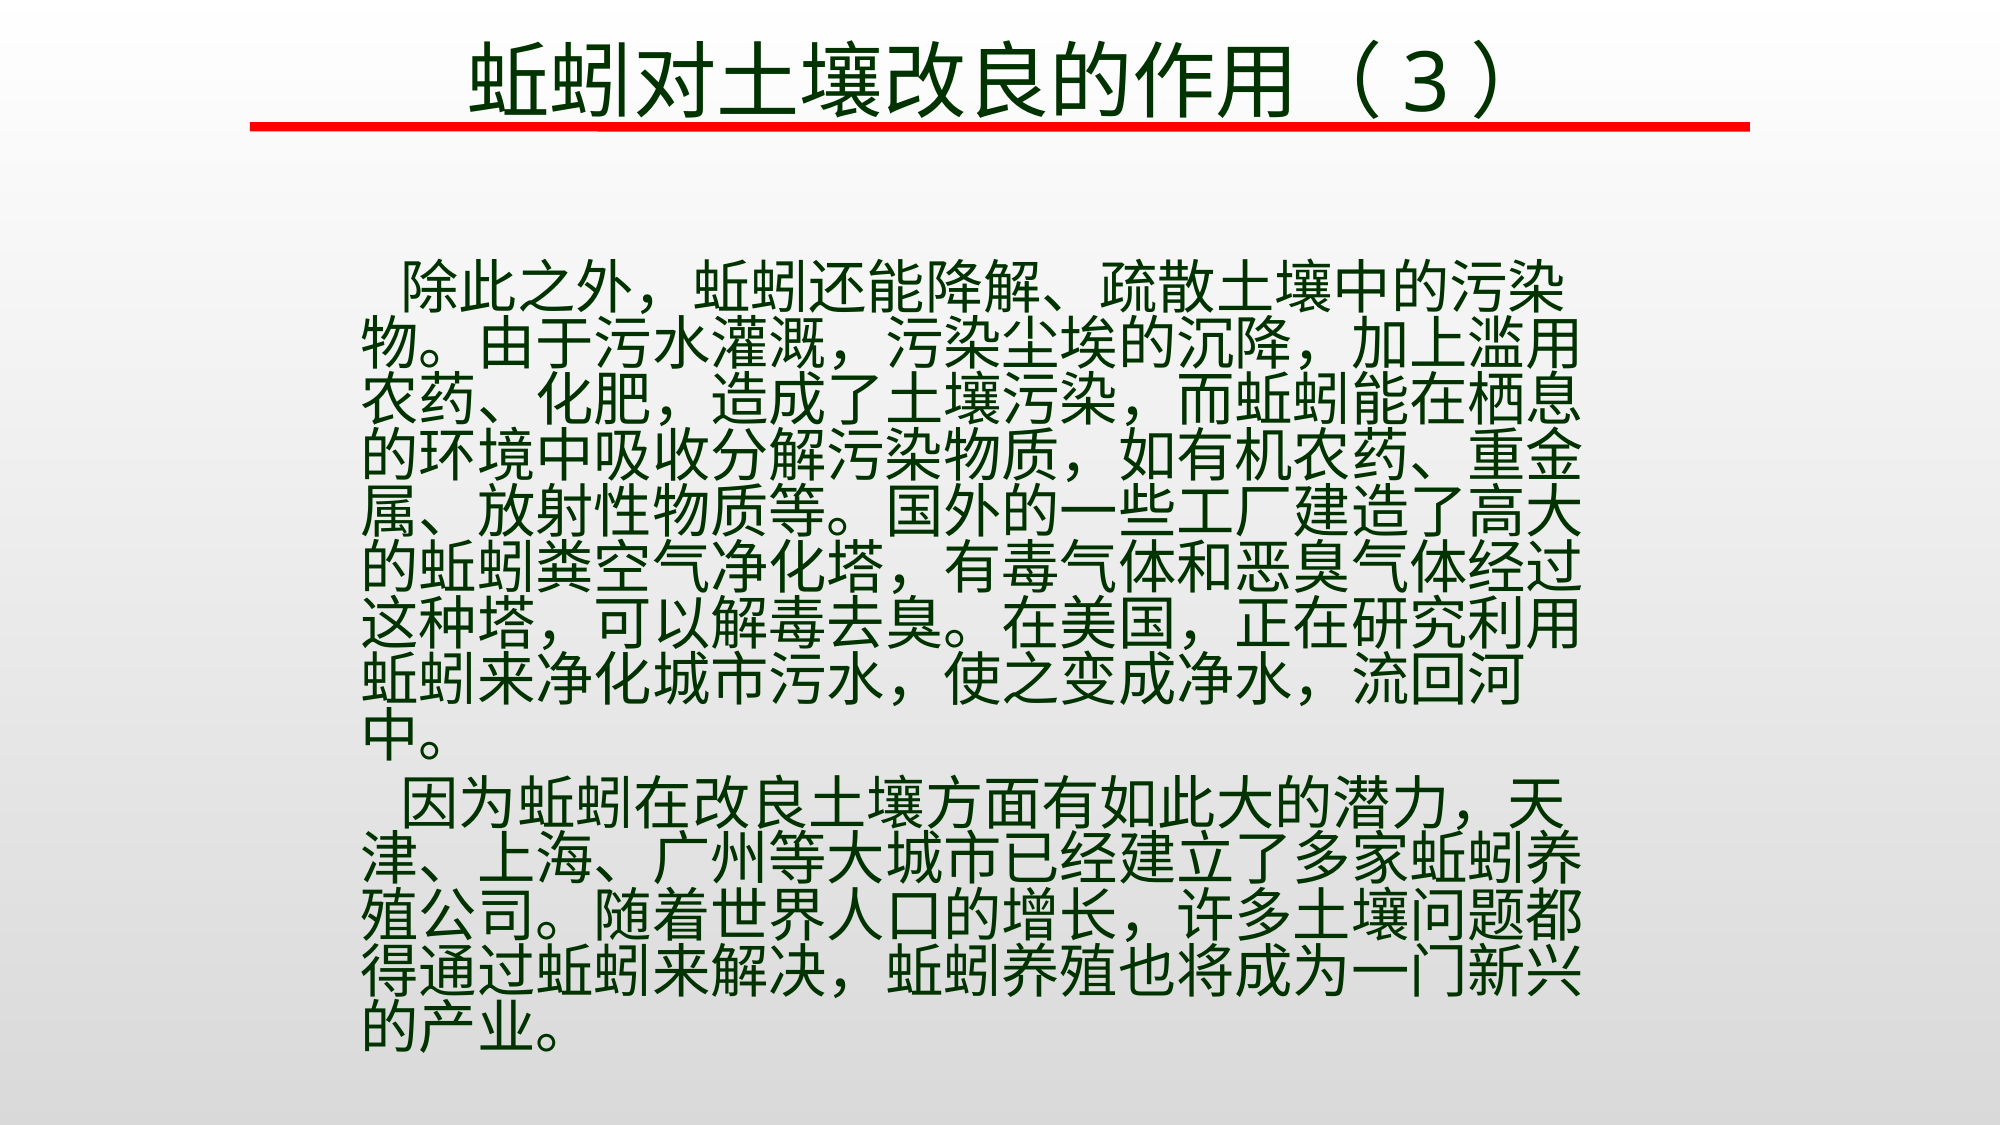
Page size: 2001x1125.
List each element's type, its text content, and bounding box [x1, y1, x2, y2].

text_box 除此之外，蚯蚓还能降解、疏散土壤中的污染物。由于污水灌溉，污染尘埃的沉降，加上滥用农药、化肥，造成了土壤污染，而蚯蚓能在栖息的环境中吸收分解污染物质，如有机农药、重金属、放射性物质等。国外的一些工厂建造了高大的蚯蚓粪空气净化塔，有毒气体和恶臭气体经过这种塔，可以解毒去臭。在美国，正在研究利用蚯蚓来净化城市污水，使之变成净水，流回河中。 因为蚯蚓在改良土壤方面有如此大的潜力，天津、上海、广州等大城市已经建立了多家蚯蚓养殖公司。随着世界人口的增长，许多土壤问题都得通过蚯蚓来解决，蚯蚓养殖也将成为一门新兴的产业。 [346, 256, 1636, 1067]
text_box 蚯蚓对土壤改良的作用（3） [346, 1, 1643, 114]
